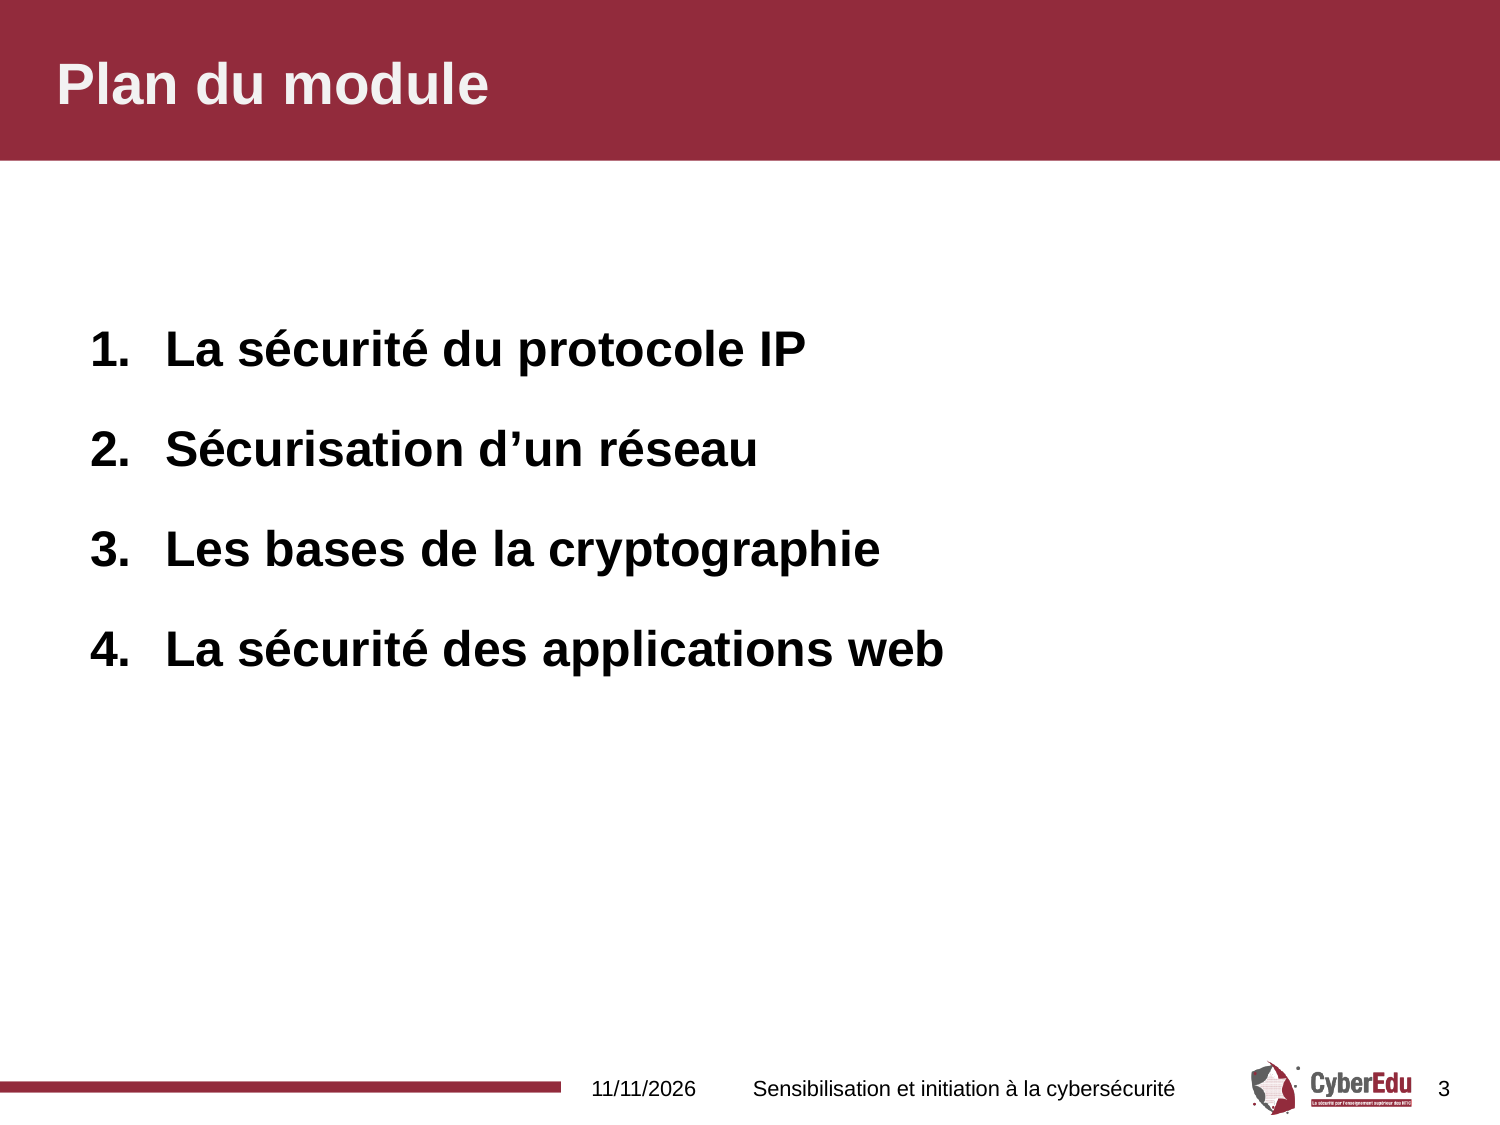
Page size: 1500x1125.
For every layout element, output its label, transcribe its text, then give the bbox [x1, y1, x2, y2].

footer Sensibilisation et initiation à la cybersécurité [738, 1057, 1236, 1118]
list La sécurité du protocole IP Sécurisation d’un réseau Les bases de la cryptographie La sécurité des applications web [75, 278, 1425, 1035]
title Plan du module [41, 1, 1471, 161]
picture [1246, 1060, 1412, 1115]
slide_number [561, 1057, 727, 1118]
slide_number 3 [1423, 1057, 1495, 1118]
